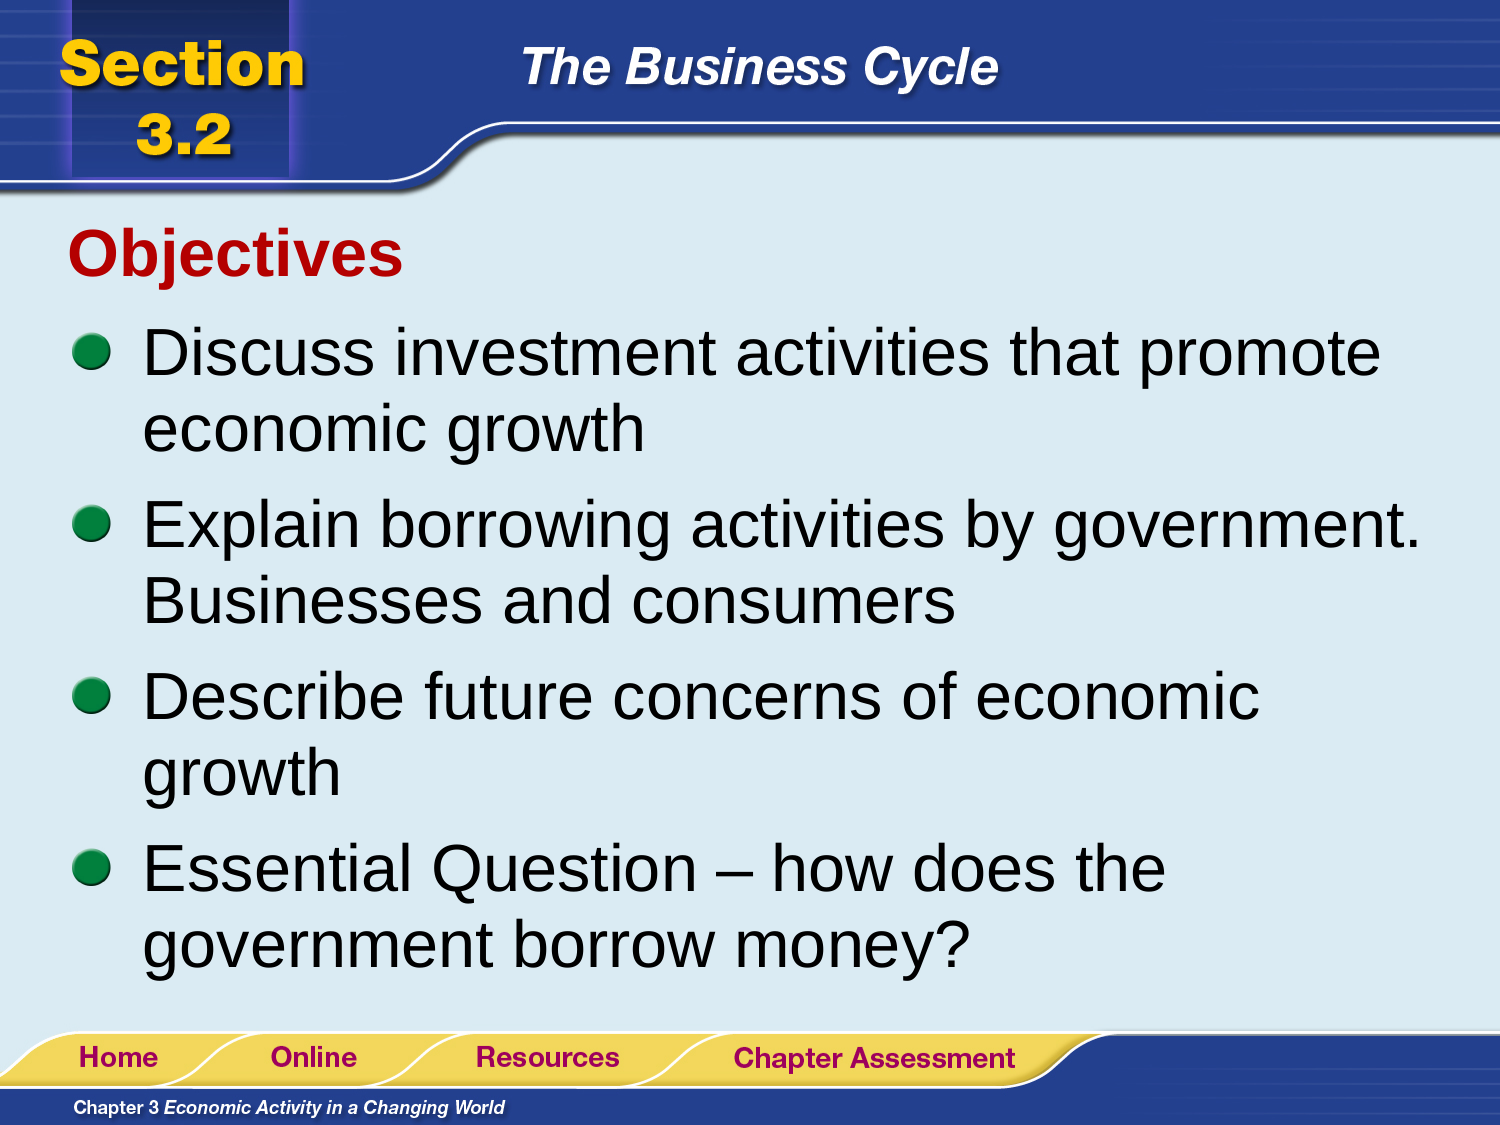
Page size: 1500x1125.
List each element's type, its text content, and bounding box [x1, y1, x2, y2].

title Objectives [52, 202, 1463, 307]
list Discuss investment activities that promote economic growth Explain borrowing activities by government. Businesses and consumers Describe future concerns of economic growth Essential Question – how does the government borrow money? [52, 307, 1475, 1005]
picture [0, 0, 1500, 1125]
